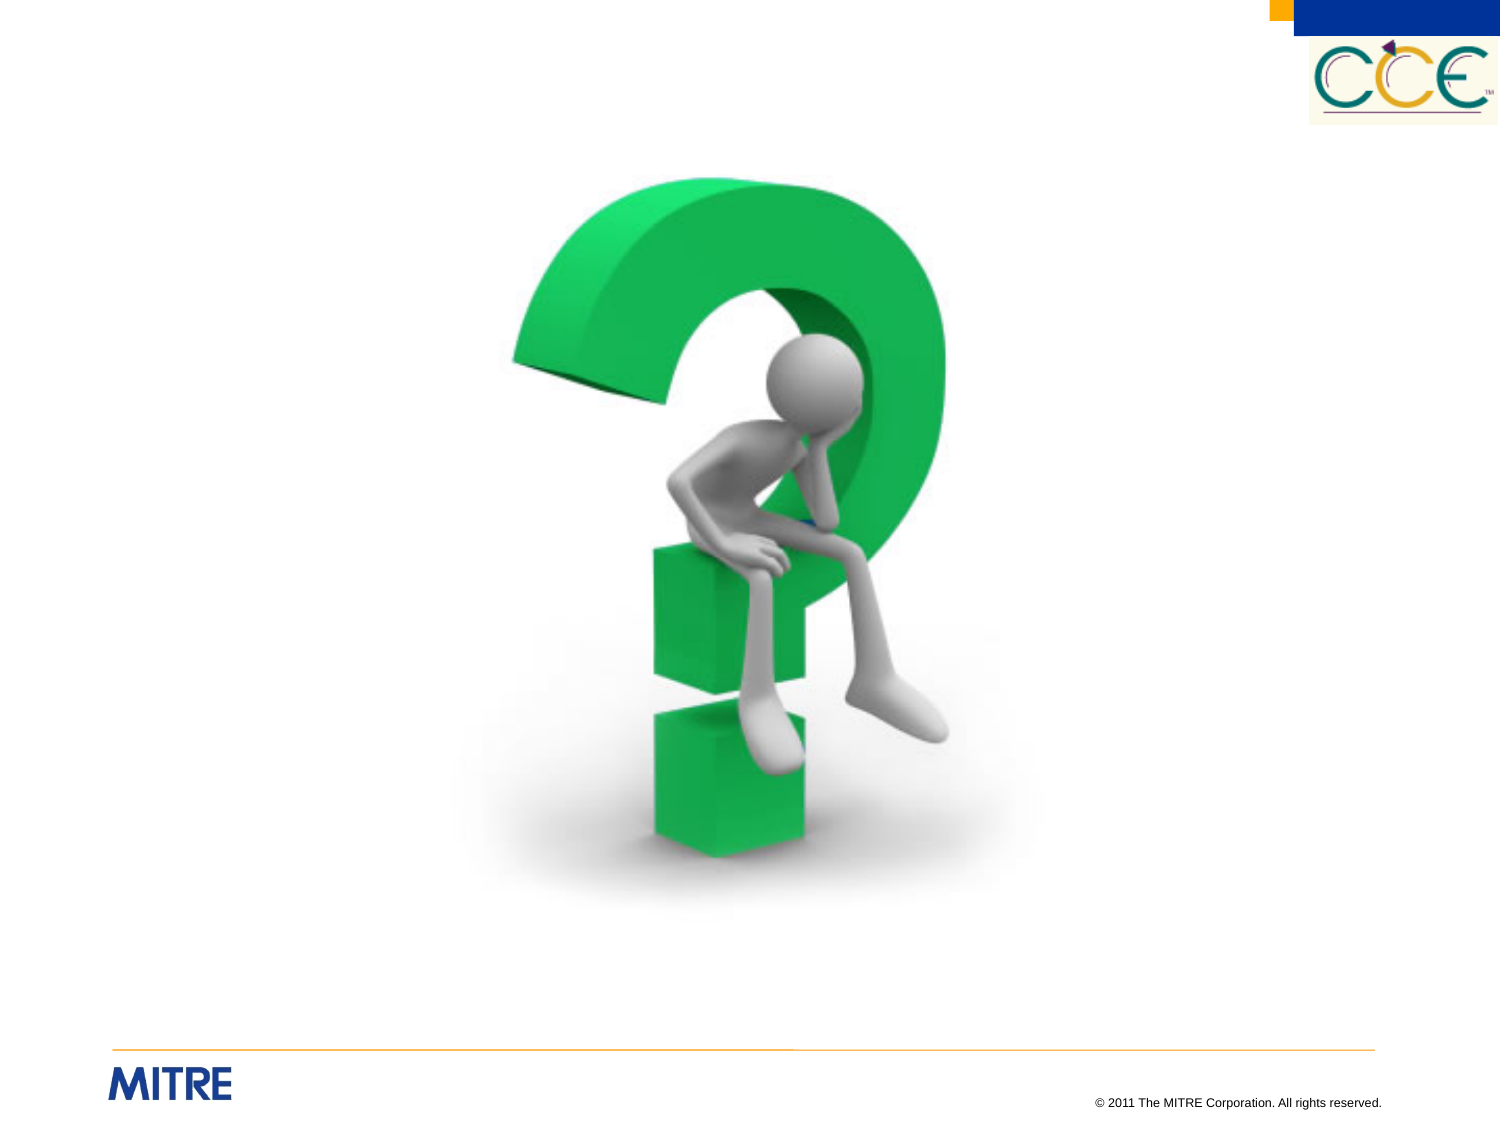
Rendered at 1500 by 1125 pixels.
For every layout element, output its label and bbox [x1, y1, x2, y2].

picture [449, 174, 1047, 924]
picture [1309, 36, 1498, 125]
picture [103, 1064, 236, 1106]
